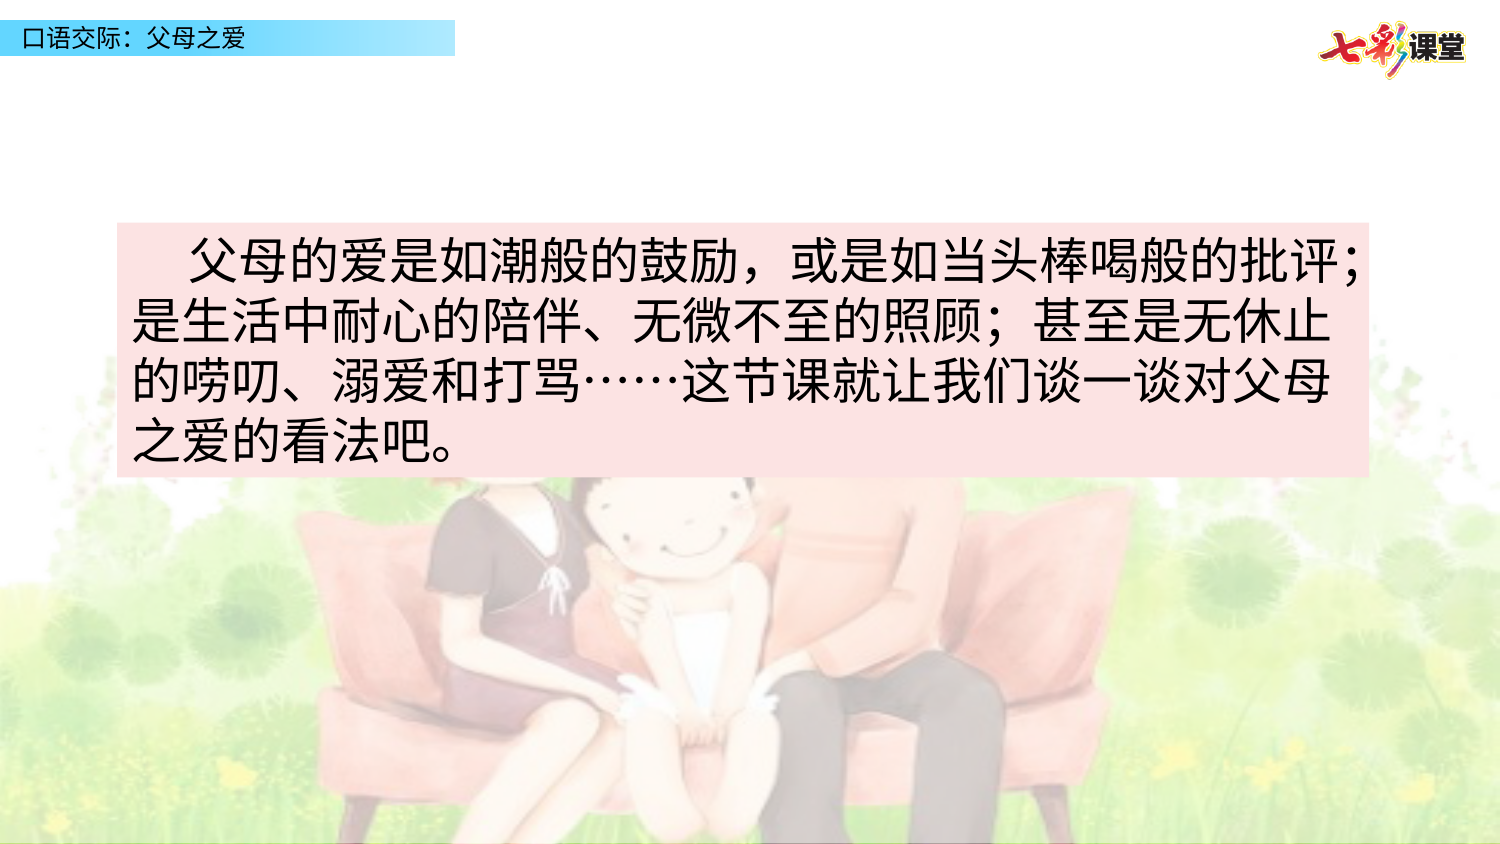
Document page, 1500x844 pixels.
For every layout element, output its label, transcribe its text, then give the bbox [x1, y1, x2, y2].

text_box 父母的爱是如潮般的鼓励，或是如当头棒喝般的批评；是生活中耐心的陪伴、无微不至的照顾；甚至是无休止的唠叨、溺爱和打骂……这节课就让我们谈一谈对父母之爱的看法吧。 [117, 222, 1370, 478]
picture [1316, 20, 1468, 80]
